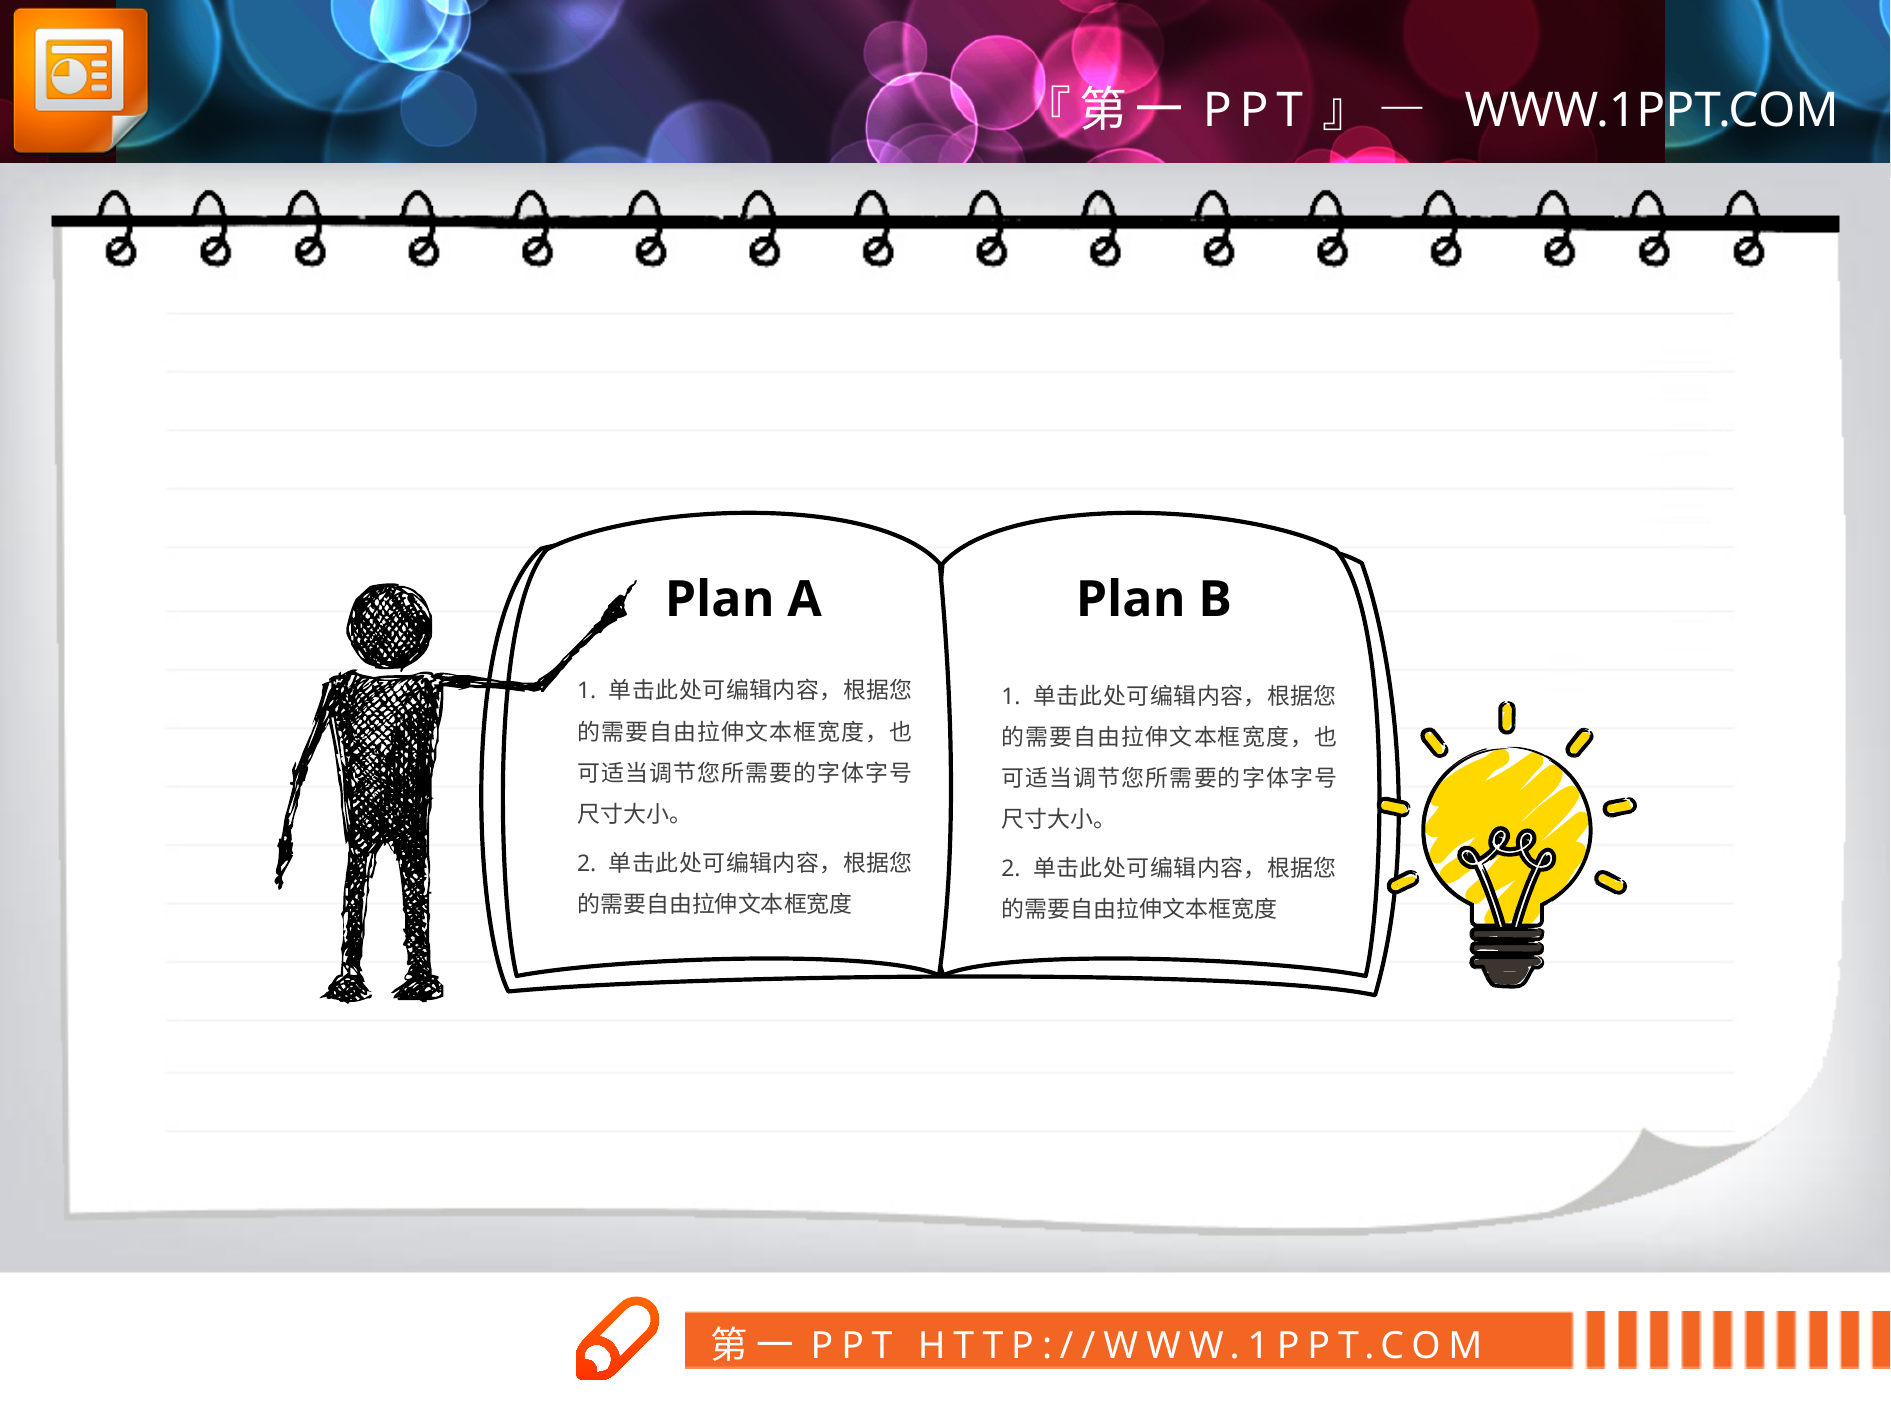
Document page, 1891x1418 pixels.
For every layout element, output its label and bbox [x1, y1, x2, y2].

picture [0, 0, 1891, 1275]
text_box [271, 579, 637, 1005]
picture [685, 1311, 1891, 1369]
text_box [480, 512, 1399, 996]
text_box [1376, 700, 1638, 989]
